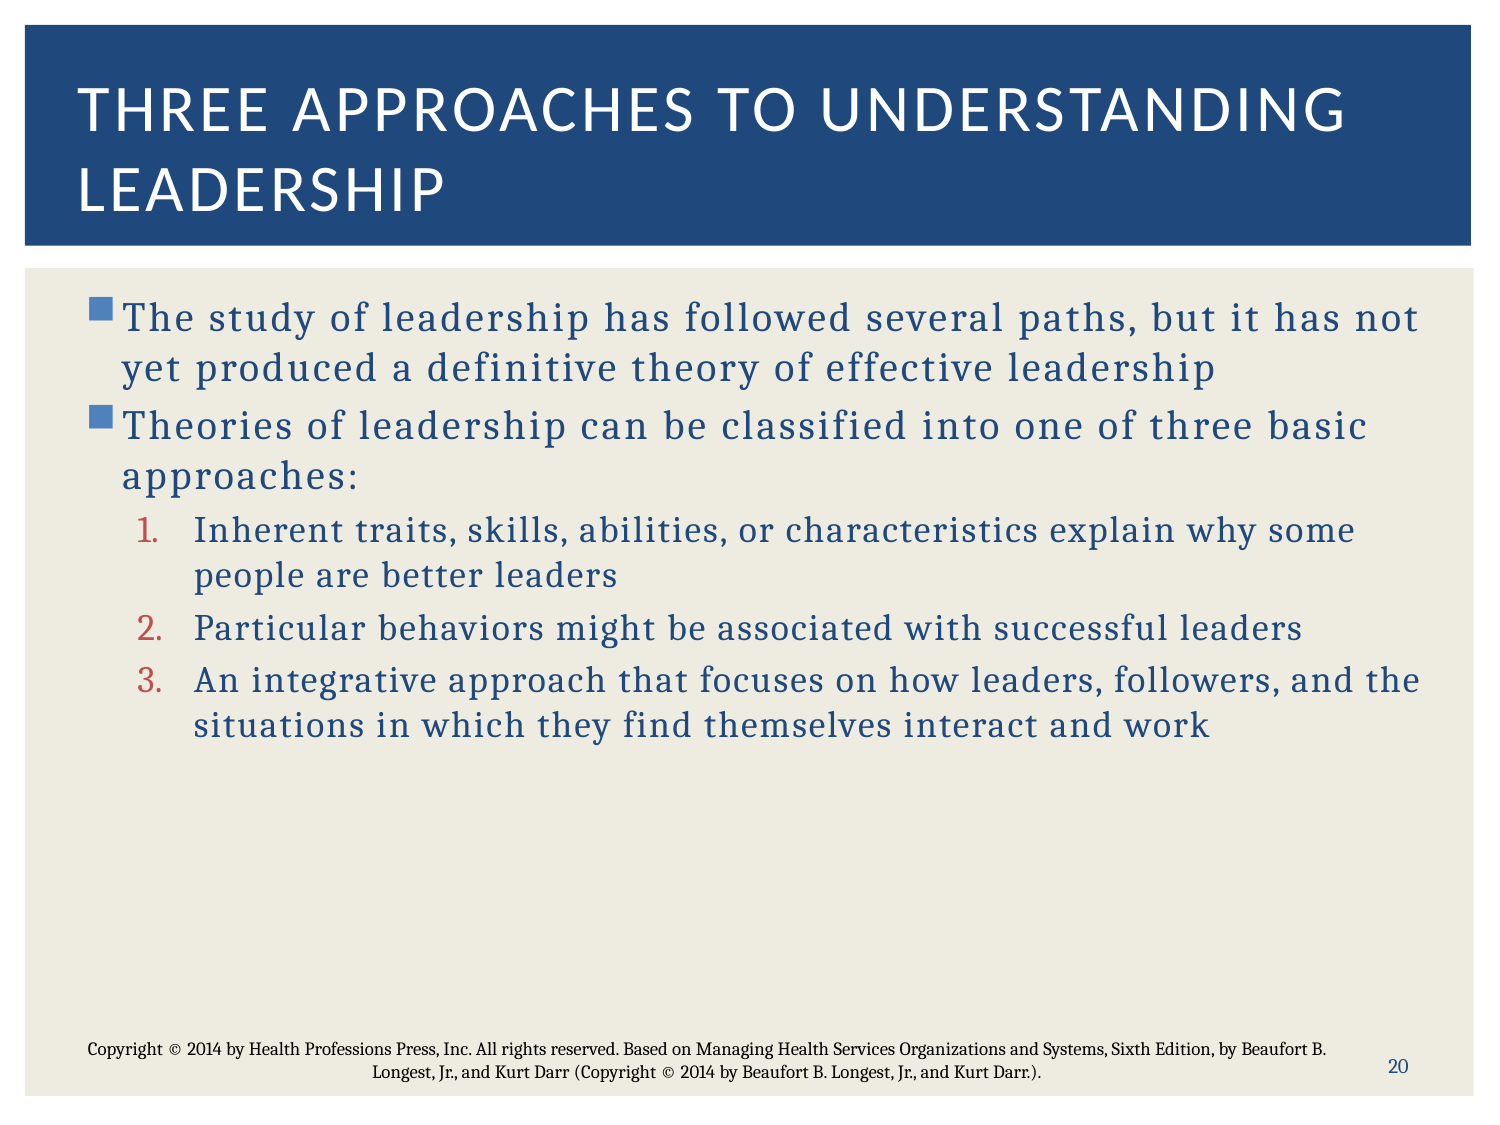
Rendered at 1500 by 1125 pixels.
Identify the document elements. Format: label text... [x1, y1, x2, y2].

title Three approaches to understanding leadership [62, 58, 1438, 232]
list The study of leadership has followed several paths, but it has not yet produced a definitive theory of effective leadership Theories of leadership can be classified into one of three basic approaches: Inherent traits, skills, abilities, or characteristics explain why some people are better leaders Particular behaviors might be associated with successful leaders An integrative approach that focuses on how leaders, followers, and the situations in which they find themselves interact and work [62, 281, 1442, 1005]
slide_number 20 [1349, 1041, 1448, 1089]
